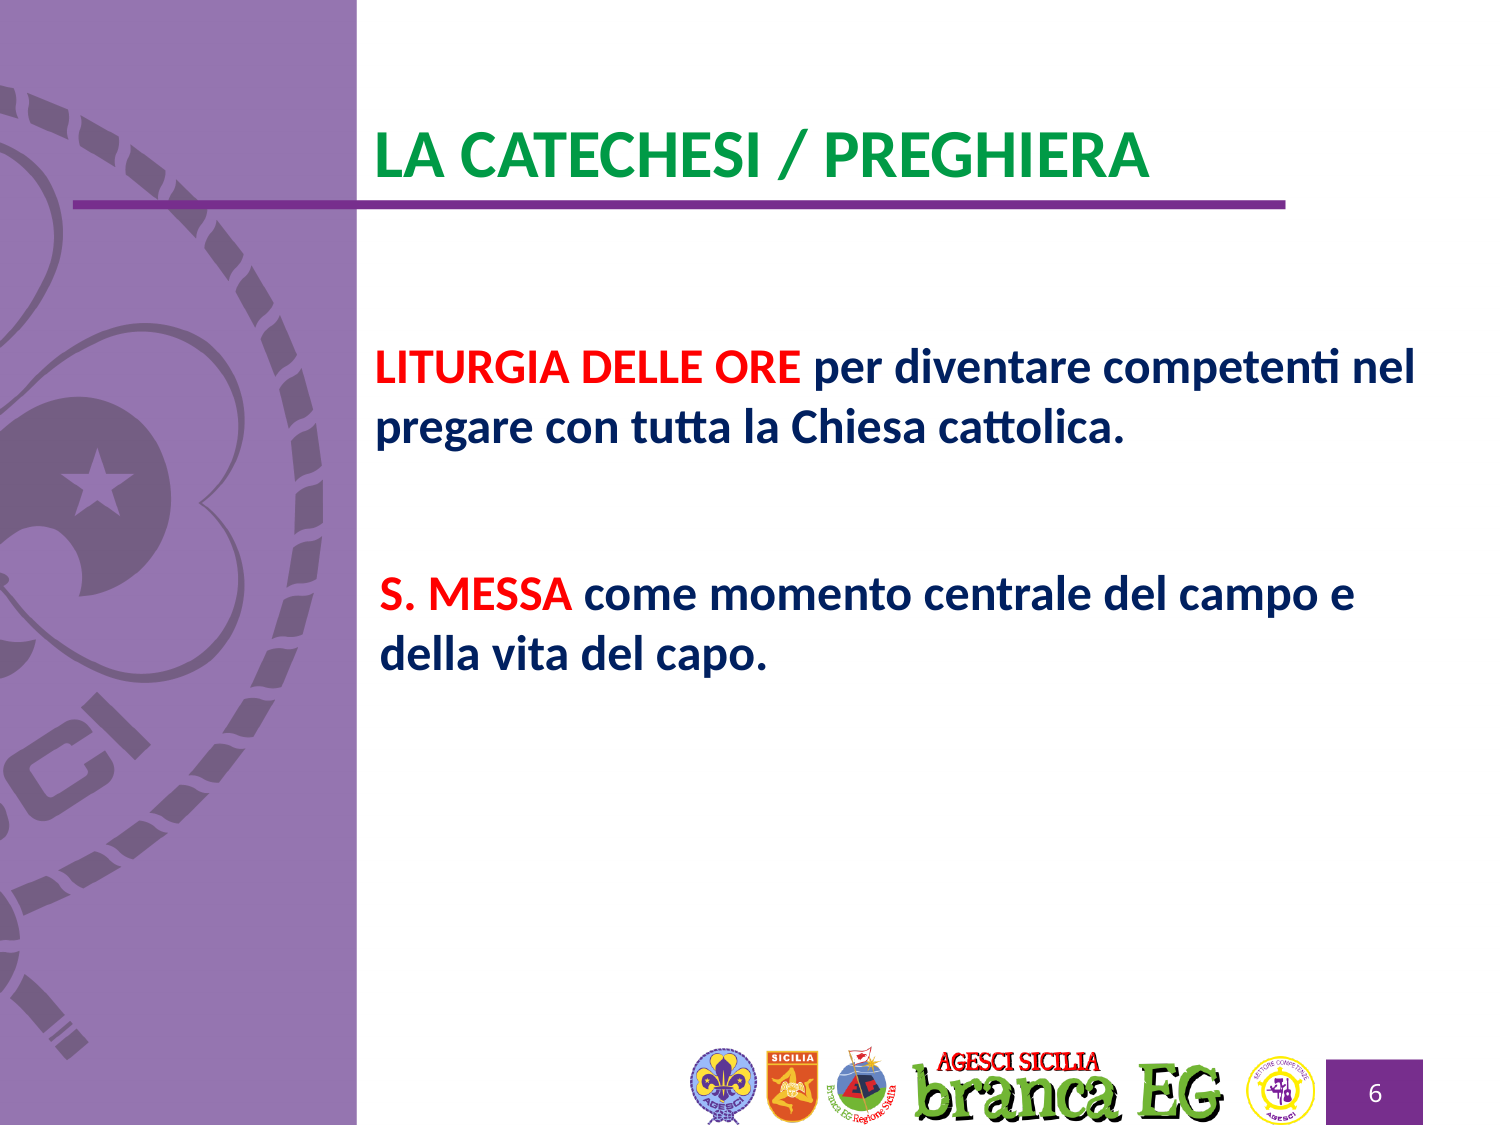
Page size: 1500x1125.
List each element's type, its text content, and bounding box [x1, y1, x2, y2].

text_box LITURGIA DELLE ORE per diventare competenti nel pregare con tutta la Chiesa cattolica. [360, 326, 1447, 461]
text_box LA CATECHESI / PREGHIERA [360, 101, 1306, 199]
text_box S. MESSA come momento centrale del campo e della vita del capo. [364, 552, 1471, 688]
title [367, 255, 1500, 398]
slide_number 6 [1325, 1063, 1425, 1125]
picture [0, 0, 1500, 1125]
